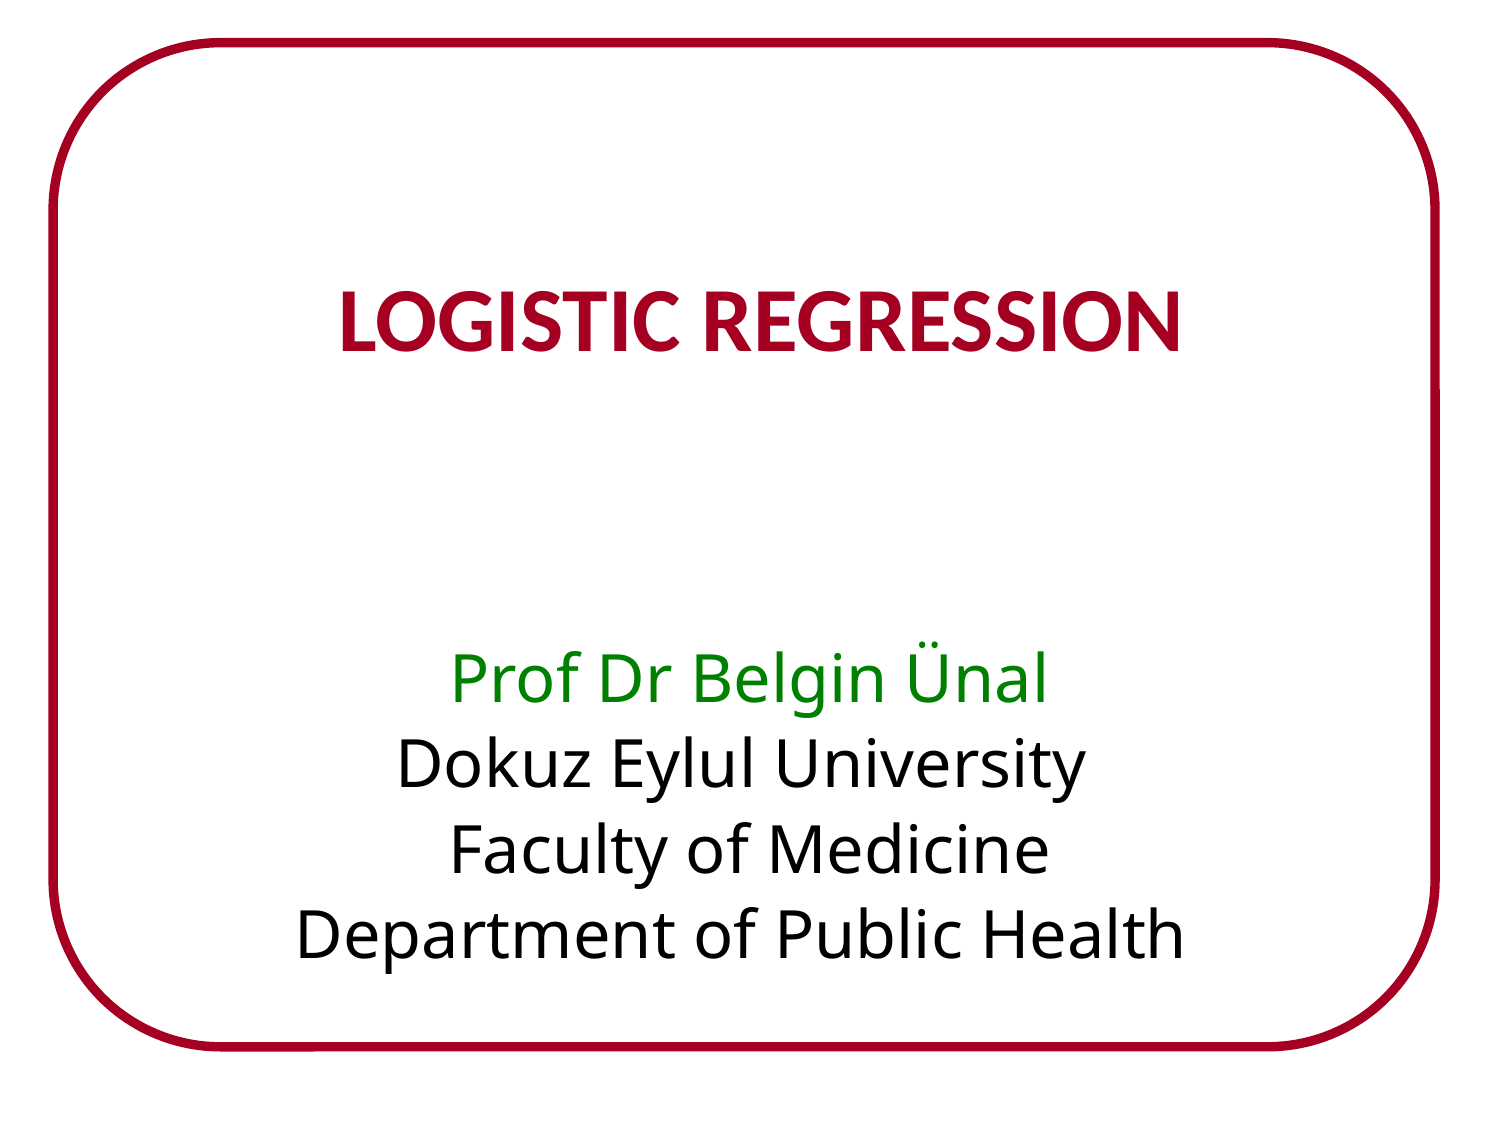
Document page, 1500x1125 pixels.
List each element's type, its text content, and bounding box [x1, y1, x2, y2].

title LOGISTIC REGRESSION [100, 89, 1424, 540]
subtitle Prof Dr Belgin Ünal Dokuz Eylul University Faculty of Medicine Department of Public Health [224, 637, 1276, 977]
